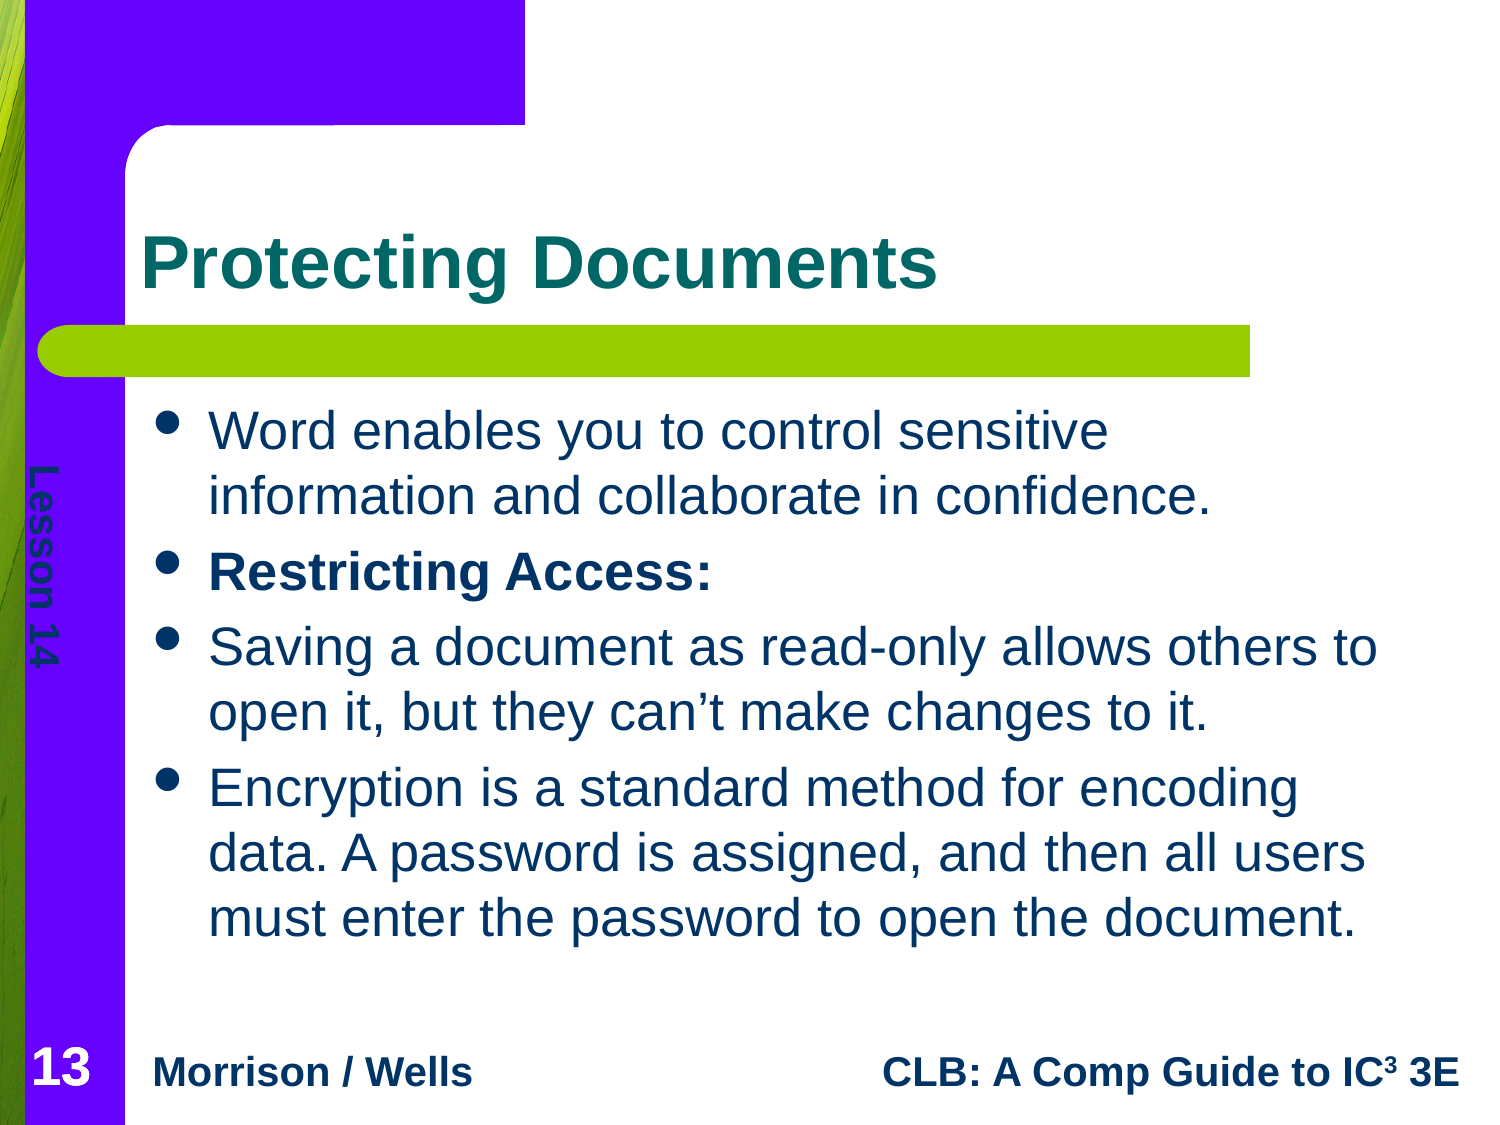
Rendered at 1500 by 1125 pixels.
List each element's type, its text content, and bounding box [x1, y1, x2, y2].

title Protecting Documents [124, 124, 1426, 313]
picture [0, 0, 25, 1125]
list Word enables you to control sensitive information and collaborate in confidence. Restricting Access: Saving a document as read-only allows others to open it, but they can’t make changes to it. Encryption is a standard method for encoding data. A password is assigned, and then all users must enter the password to open the document. [137, 387, 1401, 1013]
text_box 13 [13, 1023, 111, 1105]
